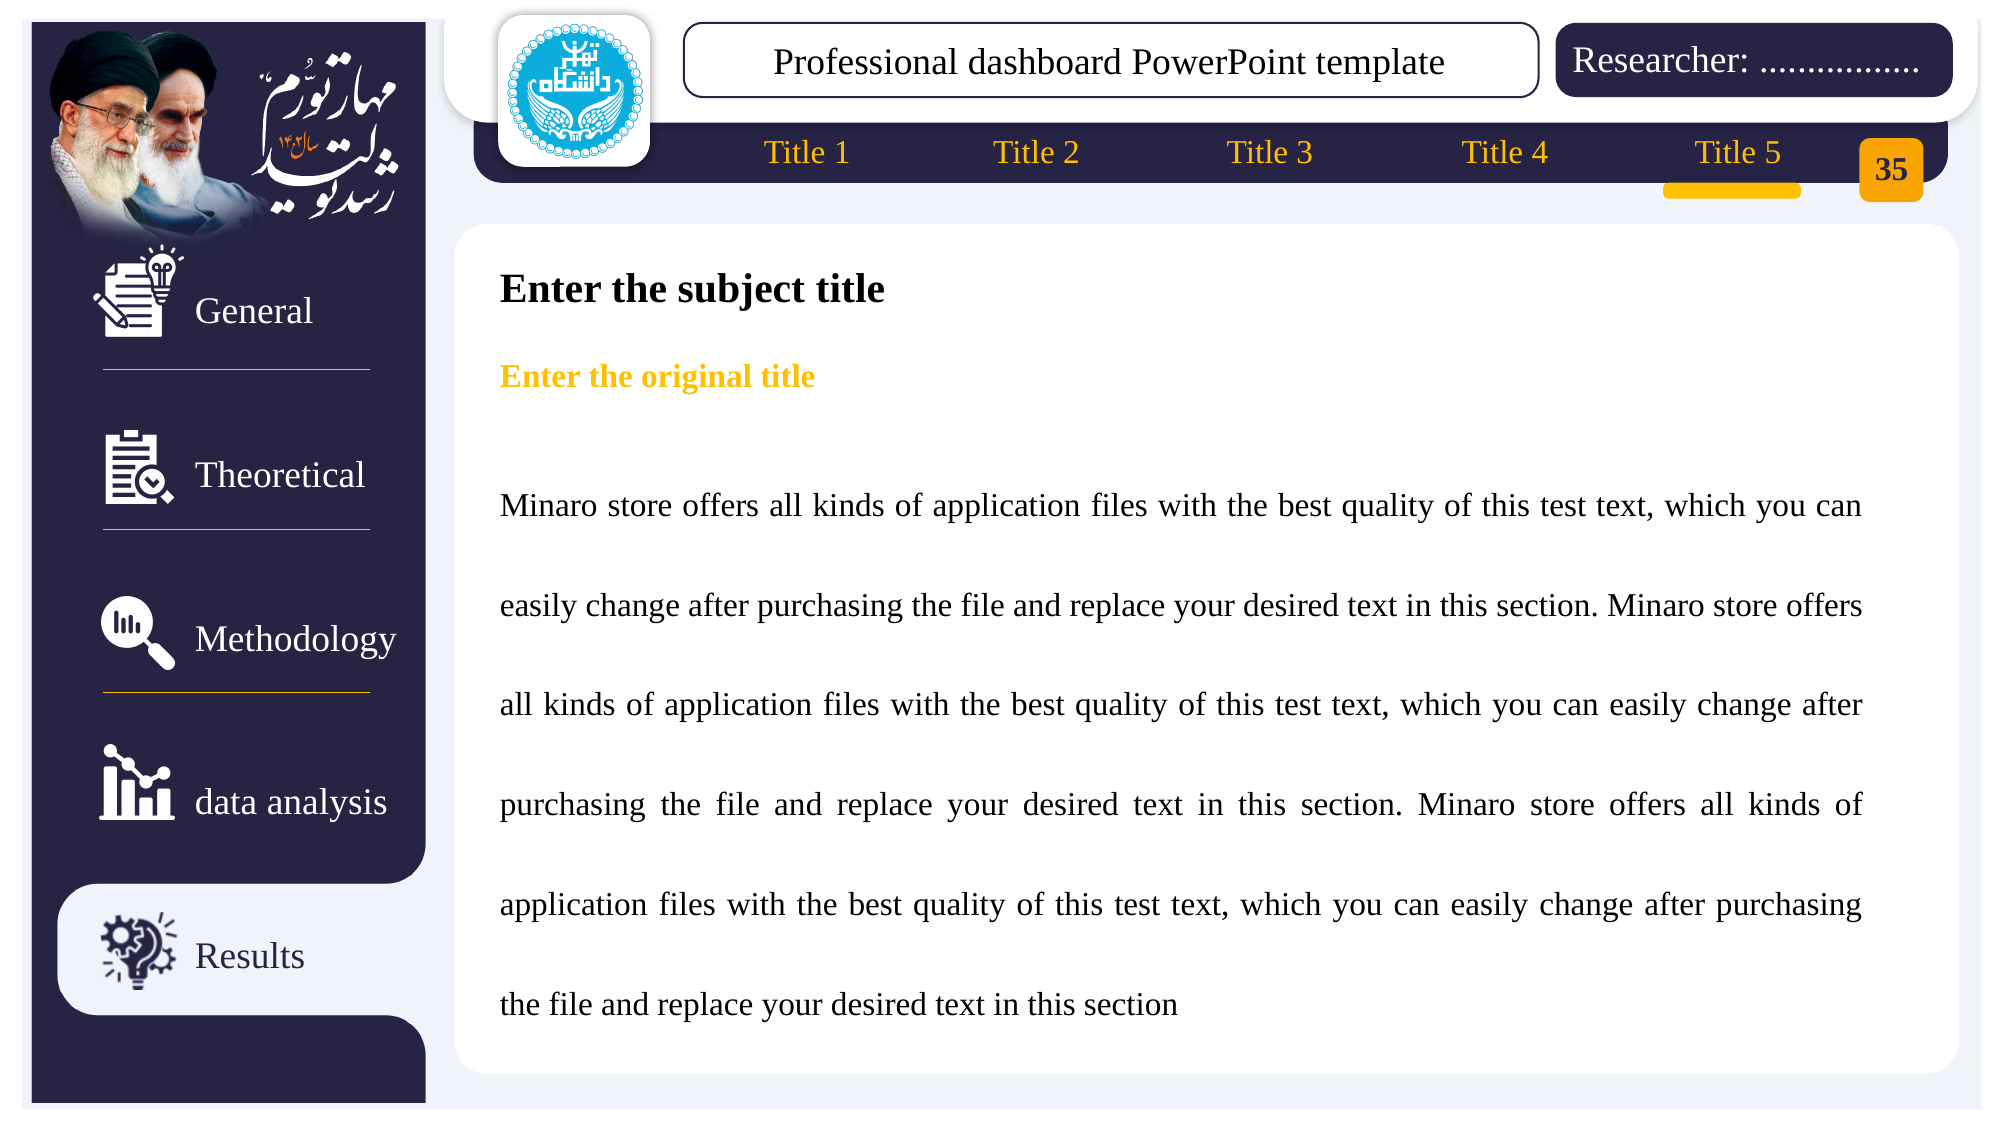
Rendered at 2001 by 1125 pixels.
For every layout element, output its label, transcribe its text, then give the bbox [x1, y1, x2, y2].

text_box [1662, 181, 1802, 200]
text_box [452, 222, 1961, 1076]
text_box Enter the original title [485, 346, 850, 402]
text_box [497, 13, 651, 168]
text_box Title 4 [1412, 123, 1598, 178]
text_box Title 2 [936, 123, 1137, 178]
text_box Researcher: ................. [1557, 27, 1958, 88]
text_box Enter the subject title [485, 253, 923, 319]
text_box Title 5 [1645, 123, 1831, 178]
text_box Minaro store offers all kinds of application files with the best quality of this test text, which you can easily change after purchasing the file and replace your desired text in this section. Minaro store offers all kinds of application files with the best quality of this test text, which you can easily change after purchasing the file and replace your desired text in this section. Minaro store offers all kinds of application files with the best quality of this test text, which you can easily change after purchasing the file and replace your desired text in this section [485, 415, 1881, 1030]
text_box Title 1 [706, 123, 908, 178]
picture [31, 22, 442, 1103]
text_box Title 3 [1177, 123, 1363, 178]
text_box Professional dashboard PowerPoint template [685, 29, 1534, 89]
picture [506, 22, 644, 160]
text_box 35 [1857, 139, 1927, 195]
